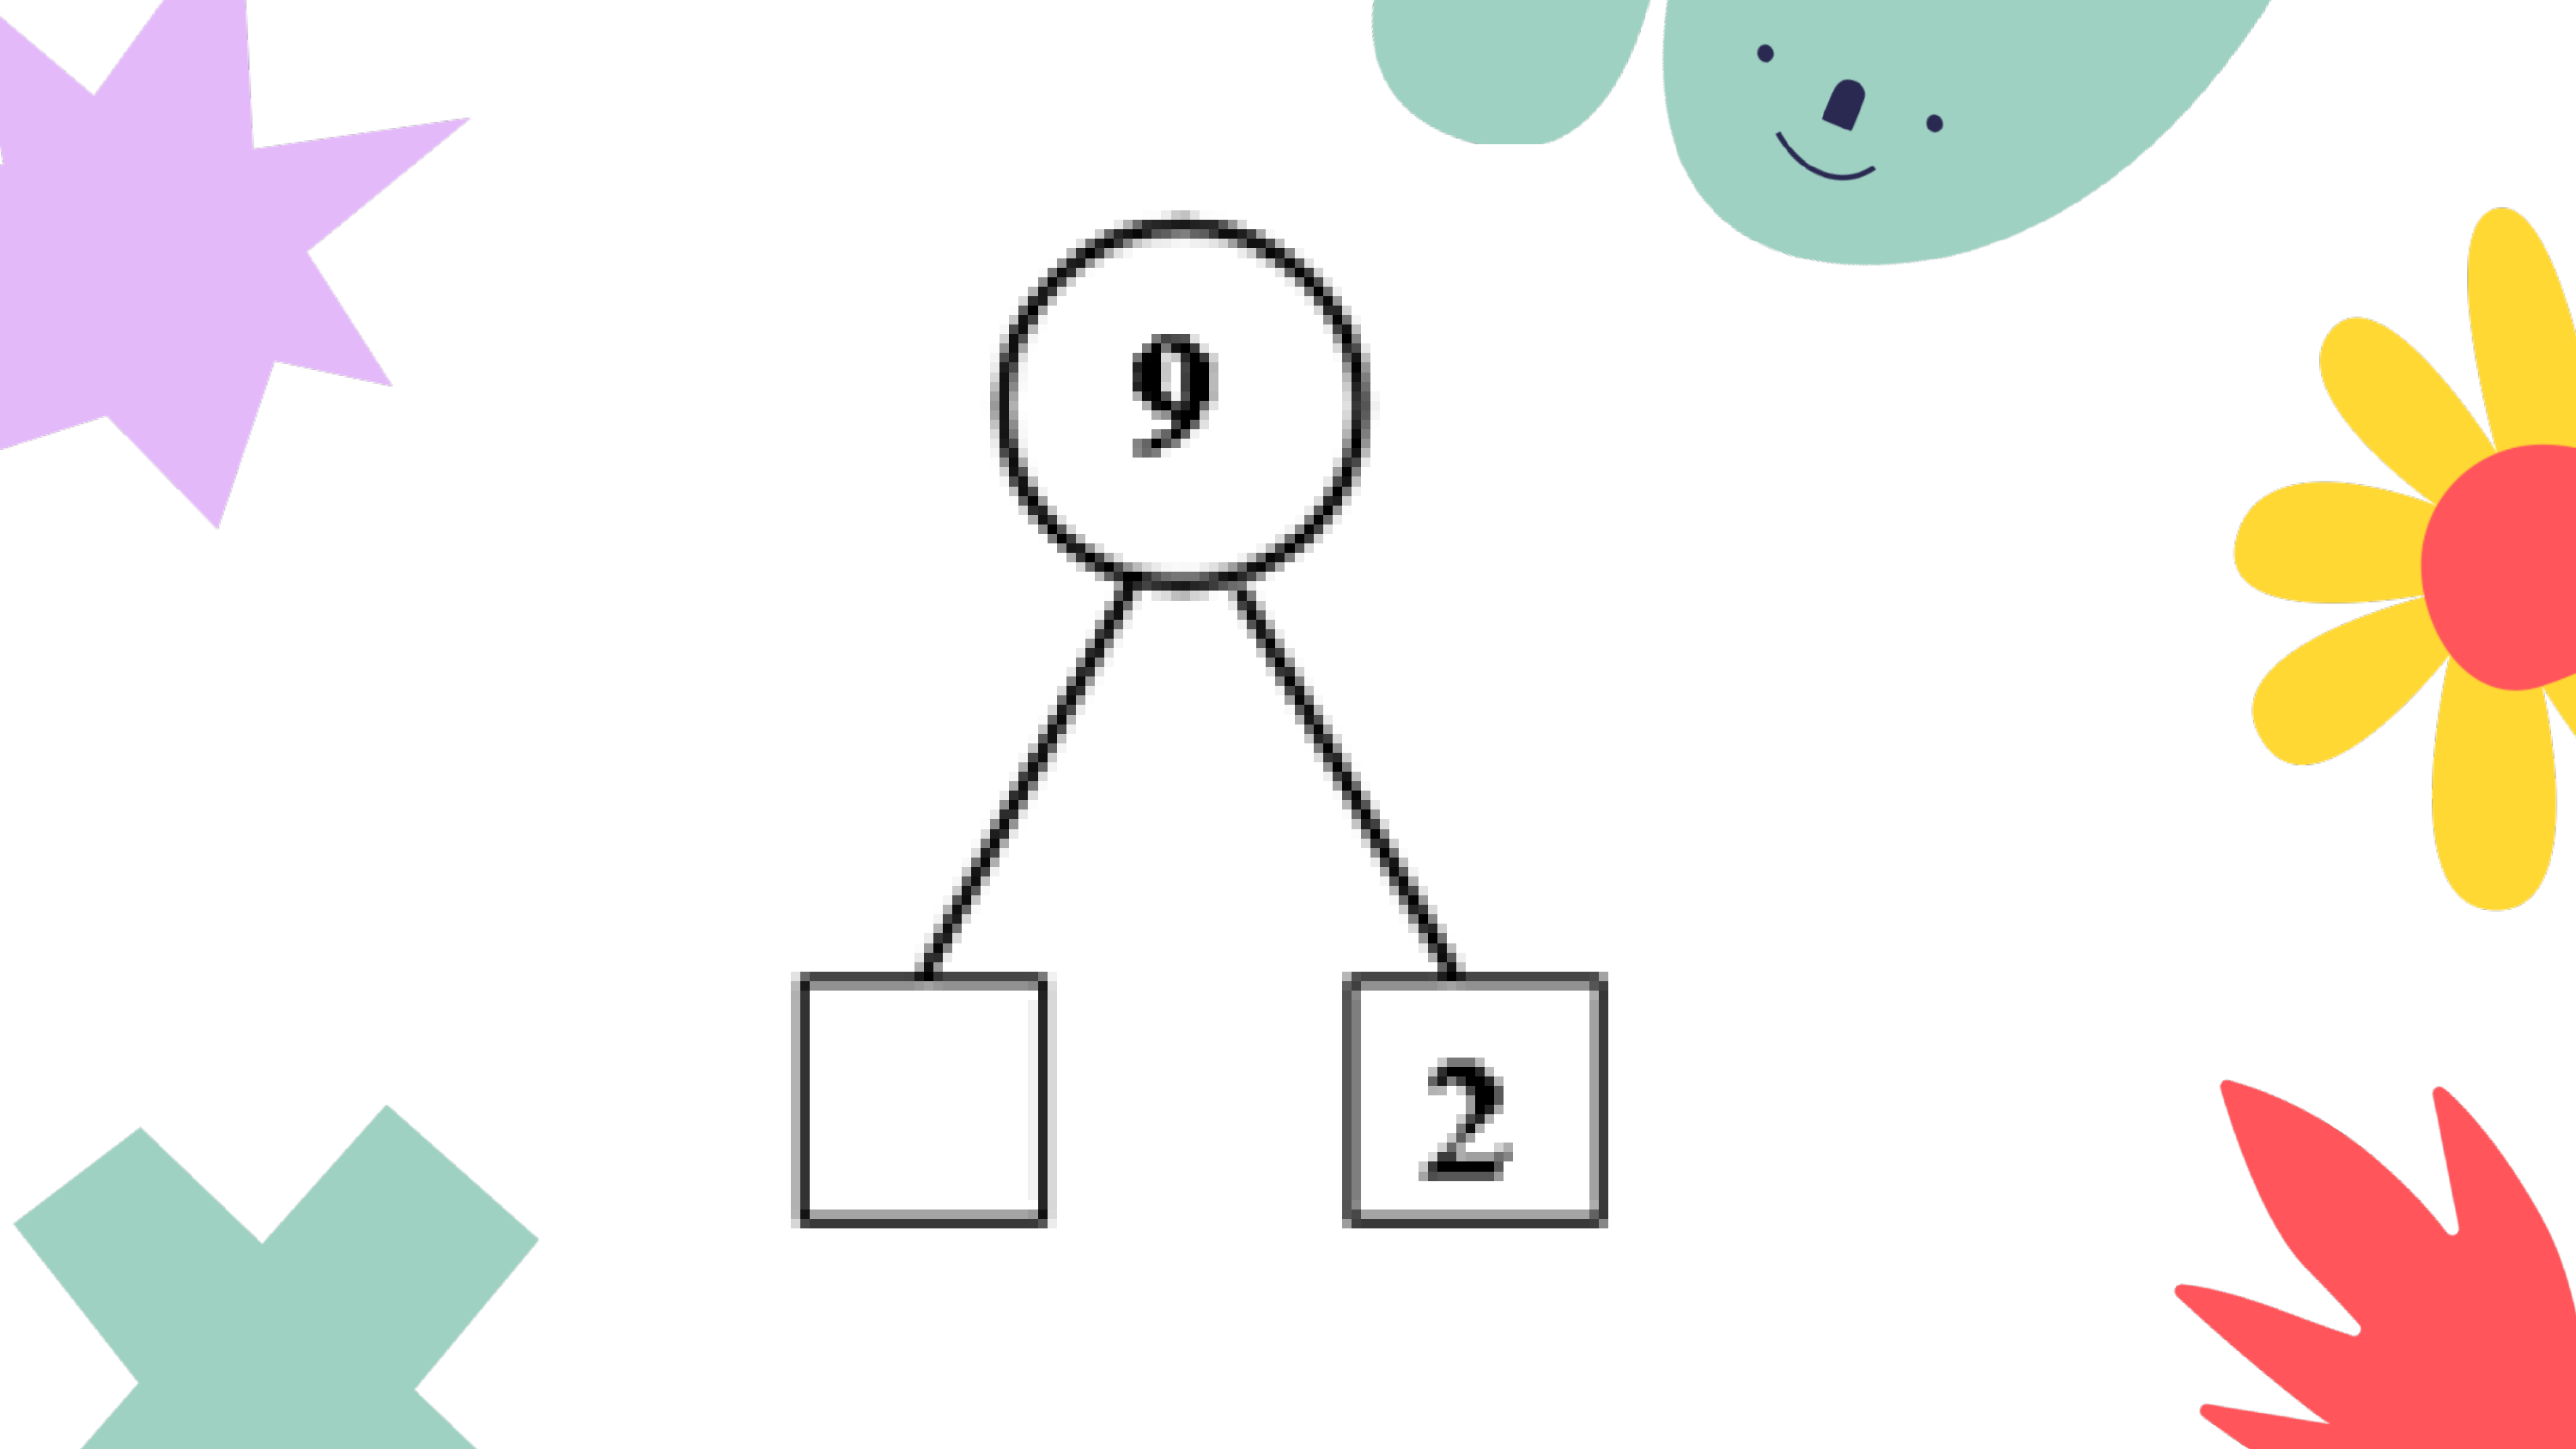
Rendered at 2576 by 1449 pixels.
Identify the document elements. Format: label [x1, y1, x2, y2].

picture [0, 1105, 589, 1449]
picture [790, 0, 2576, 1391]
picture [2062, 985, 2576, 1449]
picture [0, 0, 471, 530]
